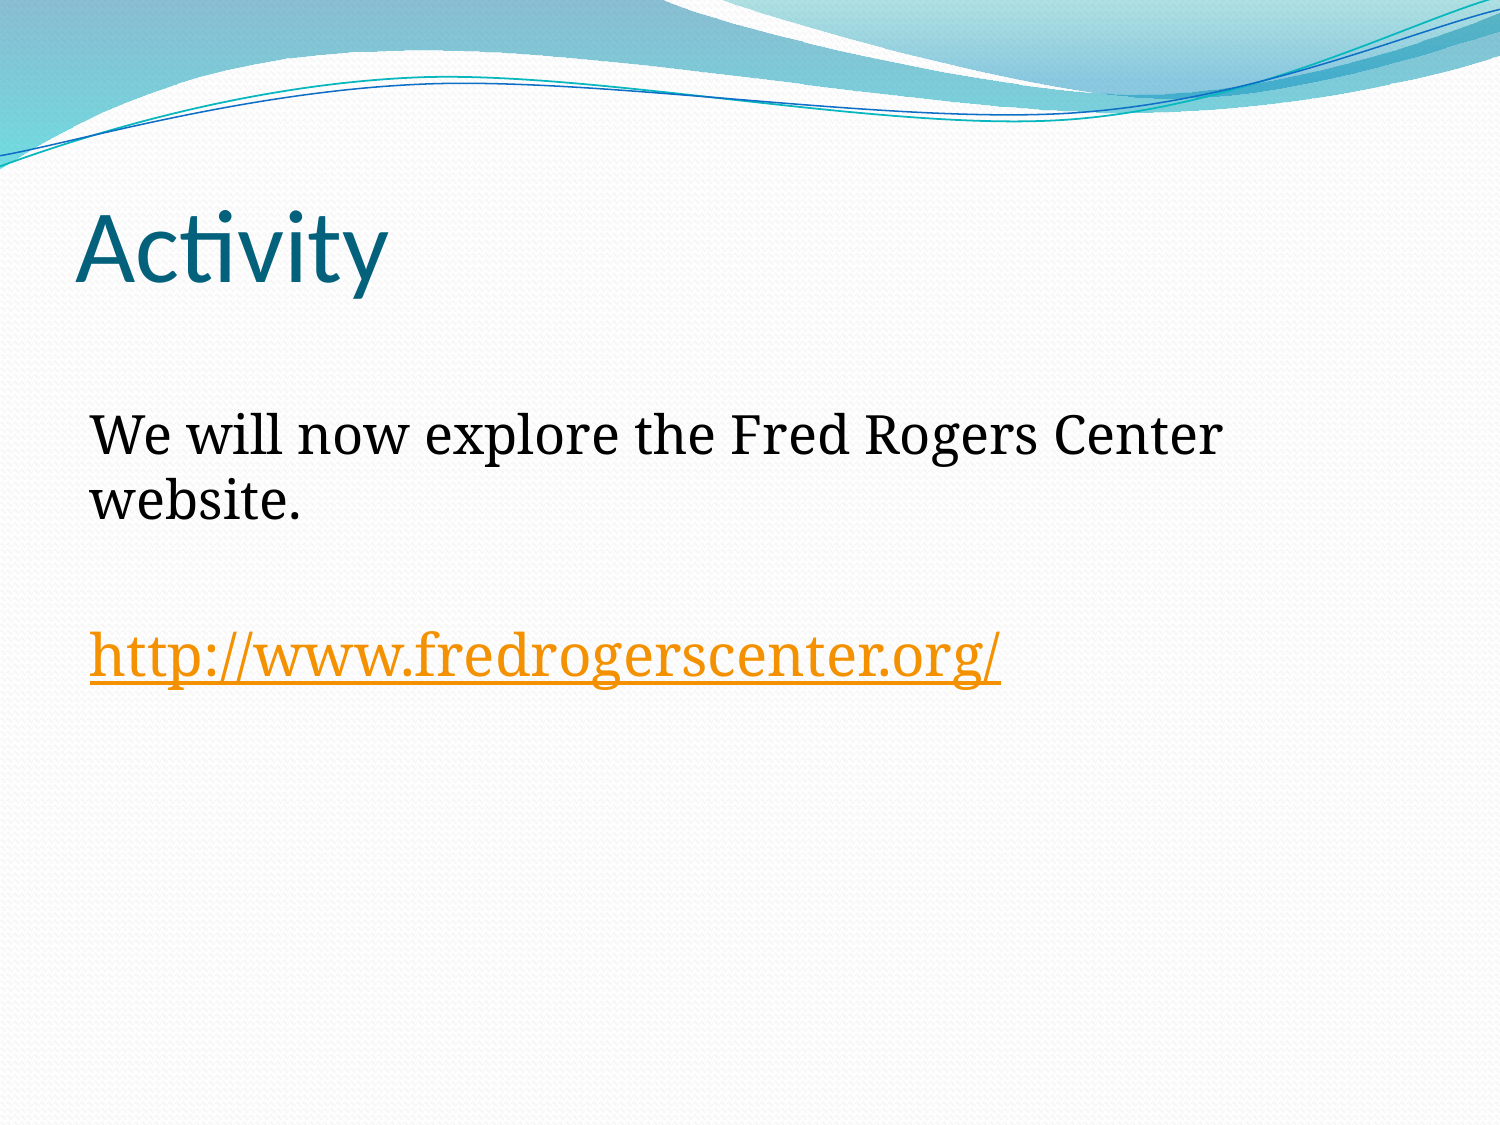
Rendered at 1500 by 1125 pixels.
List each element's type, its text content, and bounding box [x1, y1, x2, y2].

title Activity [75, 115, 1425, 303]
list We will now explore the Fred Rogers Center website. http://www.fredrogerscenter.org/ [75, 317, 1425, 1038]
